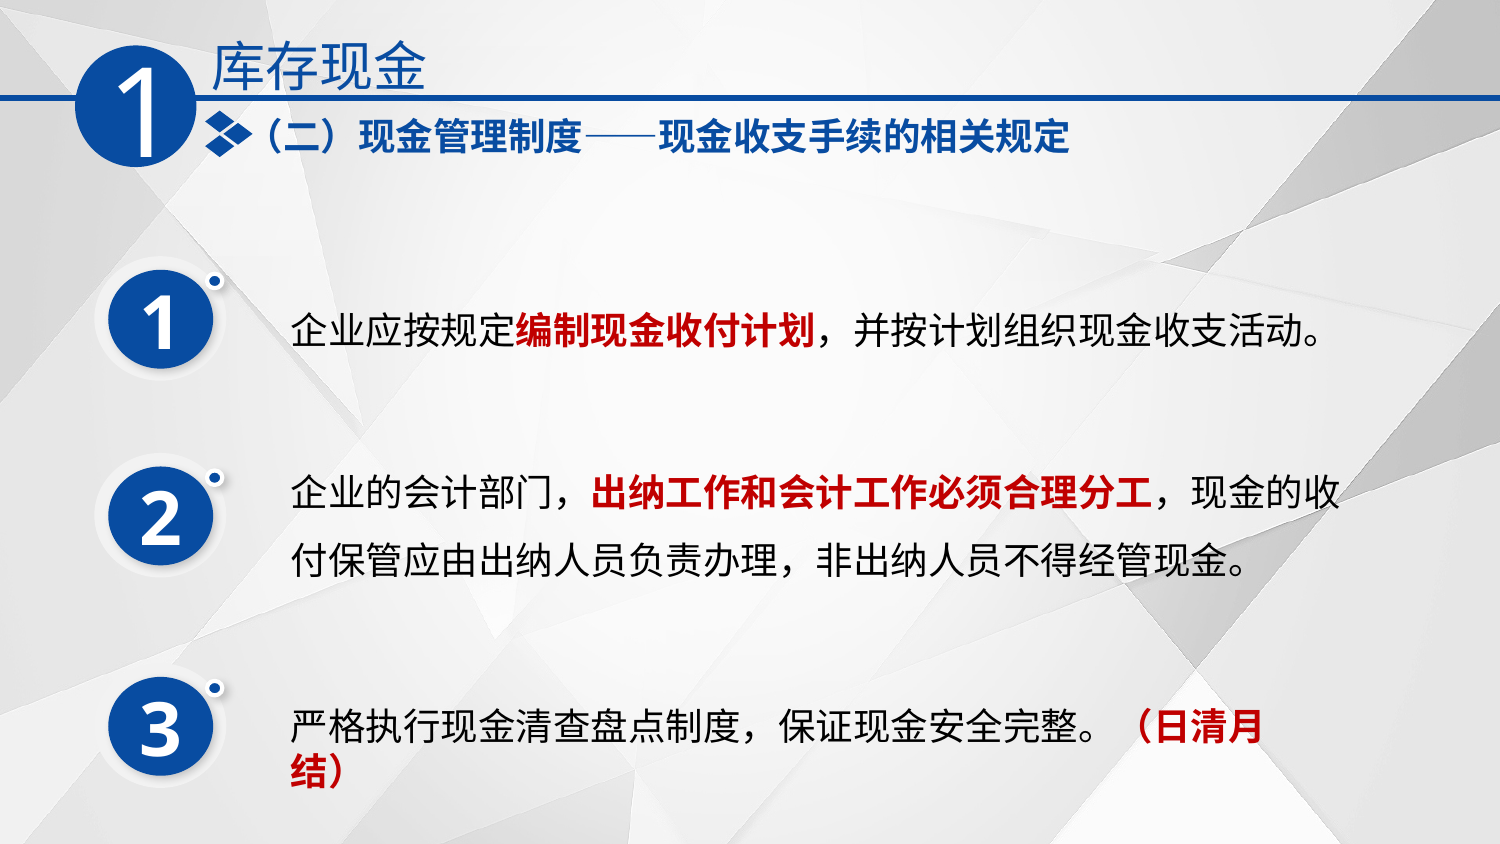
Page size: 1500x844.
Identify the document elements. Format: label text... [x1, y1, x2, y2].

text_box 1 [84, 45, 203, 97]
text_box 企业应按规定编制现金收付计划，并按计划组织现金收支活动。 [275, 276, 1389, 359]
text_box （二）现金管理制度——现金收支手续的相关规定 [233, 107, 1084, 164]
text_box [94, 452, 227, 578]
text_box [75, 74, 84, 97]
text_box [223, 122, 253, 145]
text_box 严格执行现金清查盘点制度，保证现金安全完整。（日清月结） [275, 696, 1345, 801]
text_box [205, 135, 235, 158]
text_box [94, 255, 227, 381]
text_box [205, 110, 235, 133]
picture [0, 0, 1500, 95]
text_box [75, 107, 84, 138]
text_box 企业的会计部门，出纳工作和会计工作必须合理分工，现金的收付保管应由出纳人员负责办理，非出纳人员不得经管现金。 [275, 439, 1366, 590]
text_box 1 [84, 107, 203, 171]
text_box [94, 663, 227, 789]
picture [0, 101, 1500, 844]
text_box 库存现金 [198, 37, 510, 92]
